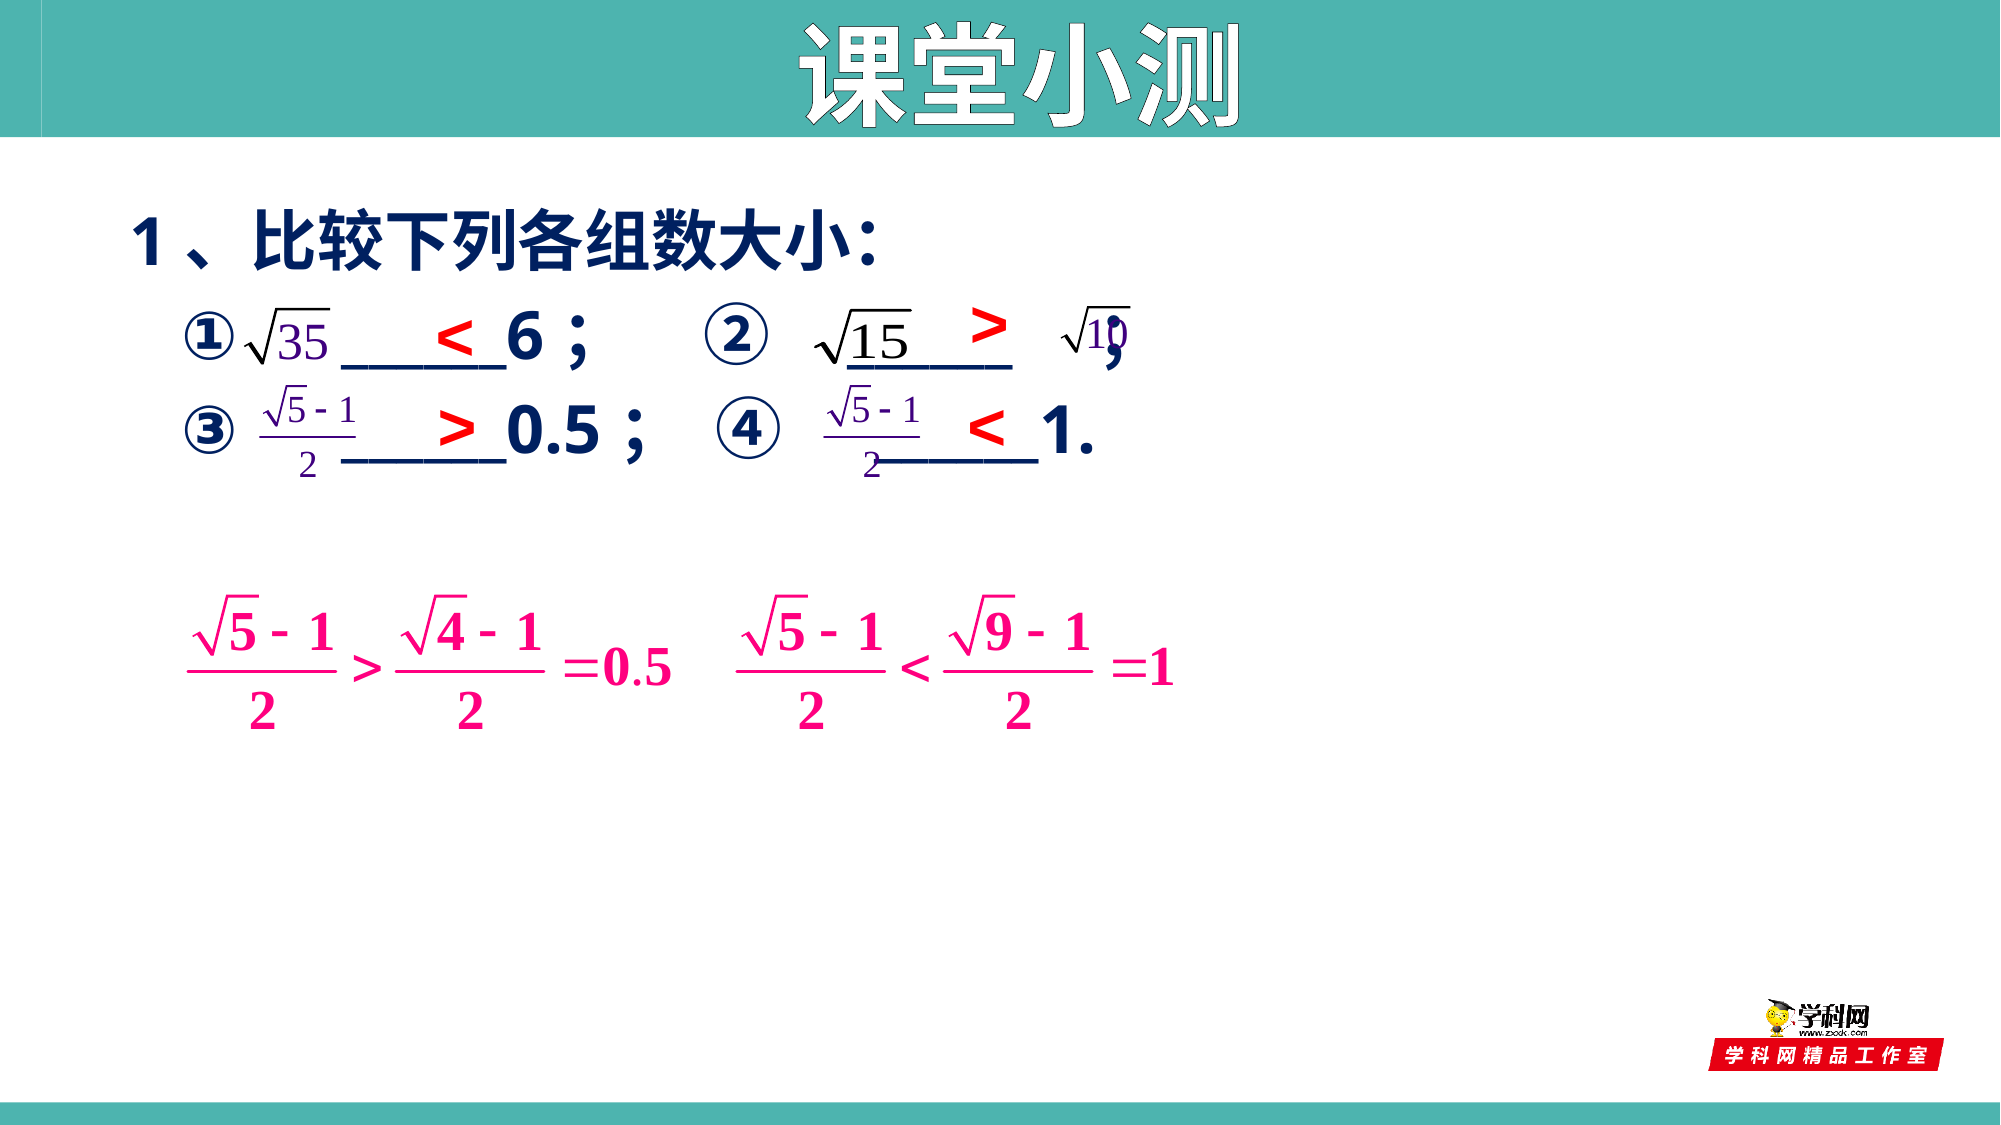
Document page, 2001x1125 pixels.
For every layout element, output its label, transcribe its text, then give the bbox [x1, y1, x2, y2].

text_box [0, 1100, 2000, 1125]
text_box < [420, 286, 492, 382]
picture [1766, 999, 1869, 1037]
text_box 1、比较下列各组数大小： ① ______6； ② ______ ； ③ ______0.5； ④ ______1. [115, 177, 1800, 474]
picture [1708, 1038, 1944, 1071]
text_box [817, 376, 927, 486]
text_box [0, 0, 2000, 138]
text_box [726, 582, 1186, 743]
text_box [803, 299, 922, 376]
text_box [1053, 298, 1139, 364]
text_box < [952, 282, 1024, 376]
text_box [234, 298, 341, 377]
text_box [253, 376, 363, 486]
text_box < [952, 376, 1024, 471]
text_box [178, 582, 684, 743]
text_box > [423, 376, 494, 471]
